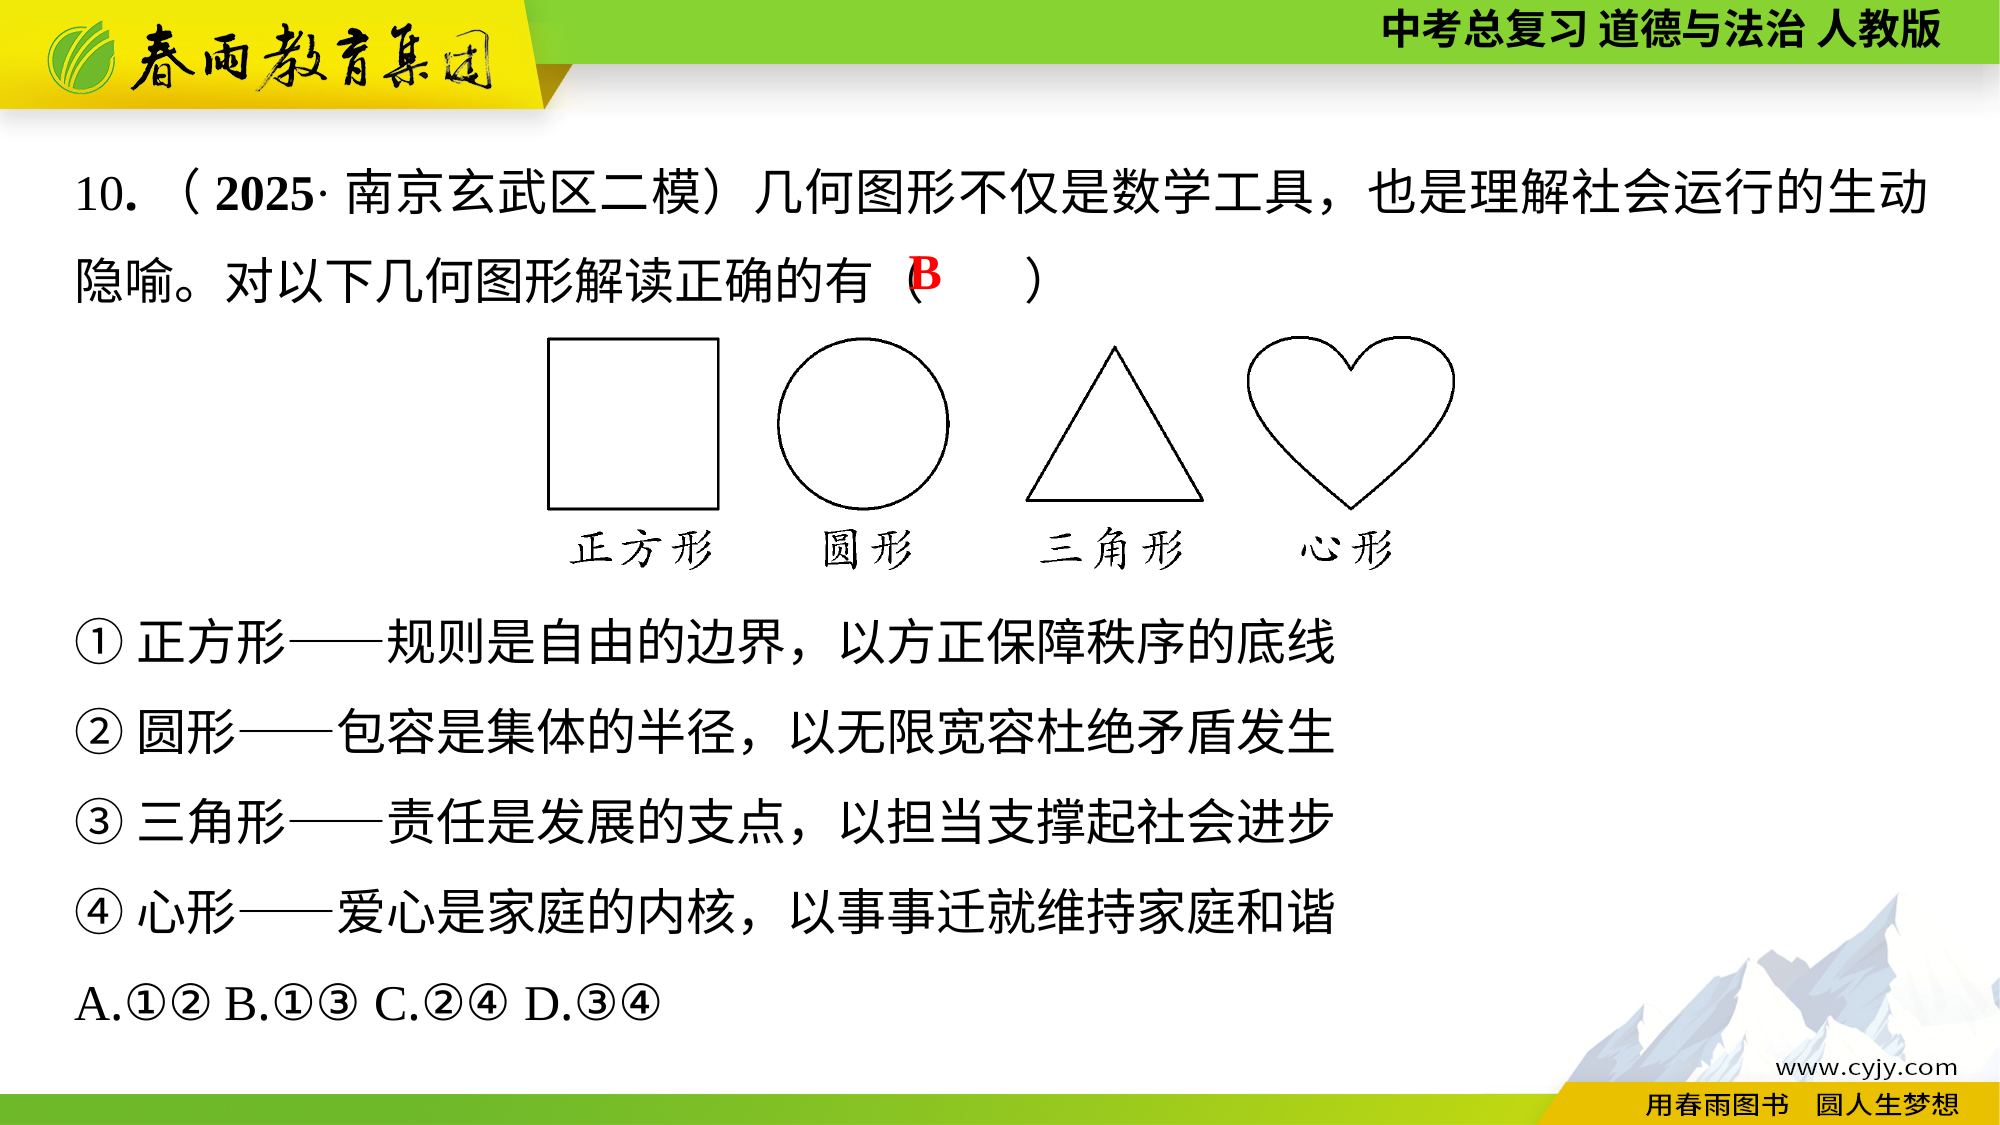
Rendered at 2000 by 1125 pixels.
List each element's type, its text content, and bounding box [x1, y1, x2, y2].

list 10.（2025·南京玄武区二模）几何图形不仅是数学工具，也是理解社会运行的生动隐喻。对以下几何图形解读正确的有（ ） ①正方形——规则是自由的边界，以方正保障秩序的底线 ②圆形——包容是集体的半径，以无限宽容杜绝矛盾发生 ③三角形——责任是发展的支点，以担当支撑起社会进步 ④心形——爱心是家庭的内核，以事事迁就维持家庭和谐 A.①② B.①③ C.②④ D.③④ [59, 122, 1944, 1047]
text_box B [894, 231, 957, 307]
picture [0, 0, 2000, 1125]
